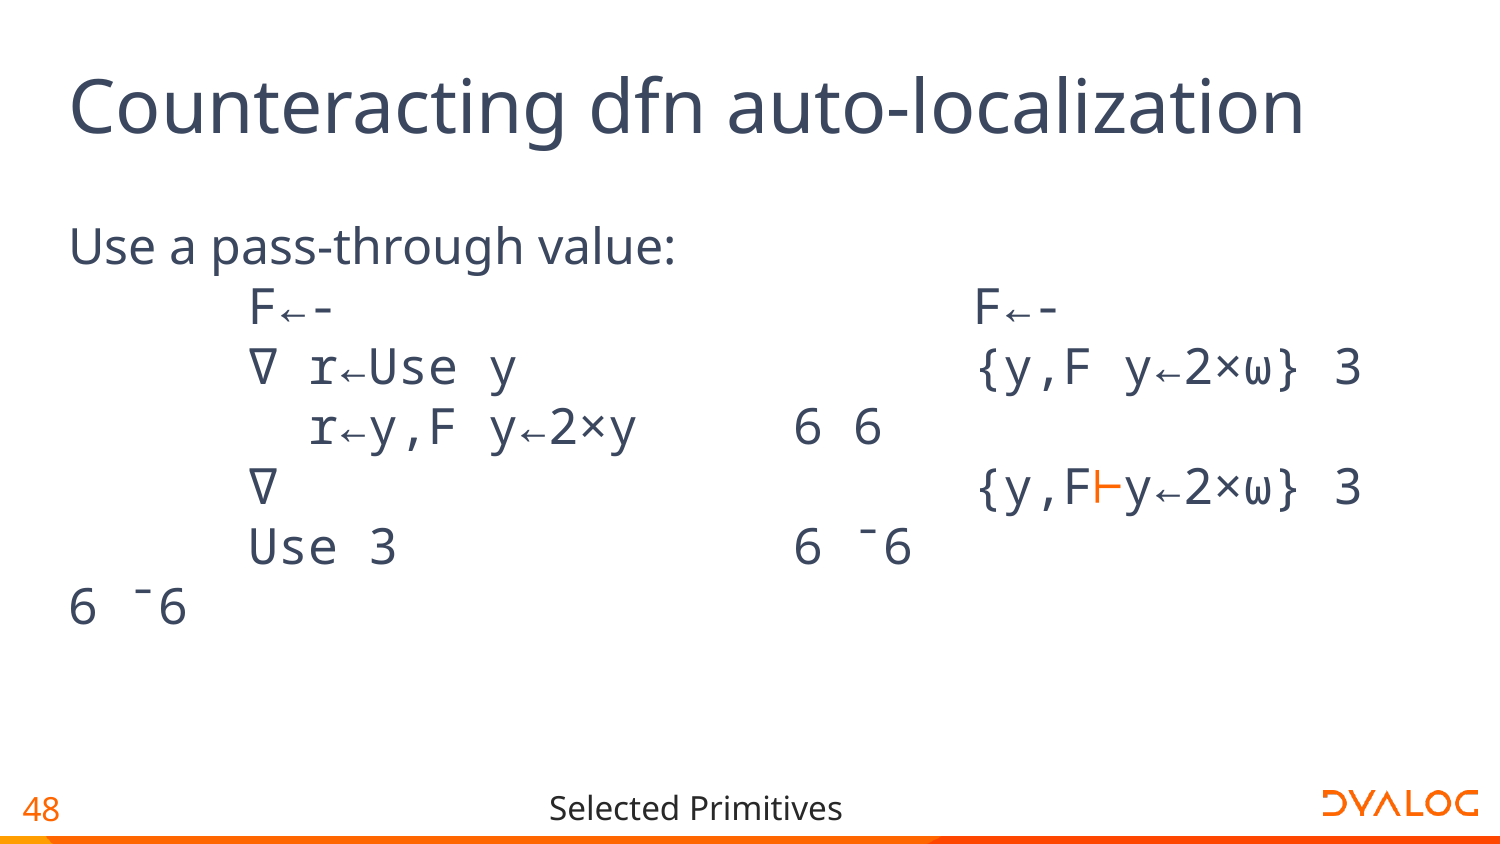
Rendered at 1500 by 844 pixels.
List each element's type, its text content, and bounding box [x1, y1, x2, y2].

list F←- {y,F y←2×⍵} 3 6 6 {y,F⊢y←2×⍵} 3 6 ¯6 [778, 207, 1453, 740]
title Counteracting dfn auto-localization [53, 43, 1453, 157]
picture [0, 836, 1500, 844]
list Use a pass-through value: F←- ∇ r←Use y r←y,F y←2×y ∇ Use 3 6 ¯6 [53, 207, 727, 740]
picture [1323, 790, 1478, 816]
